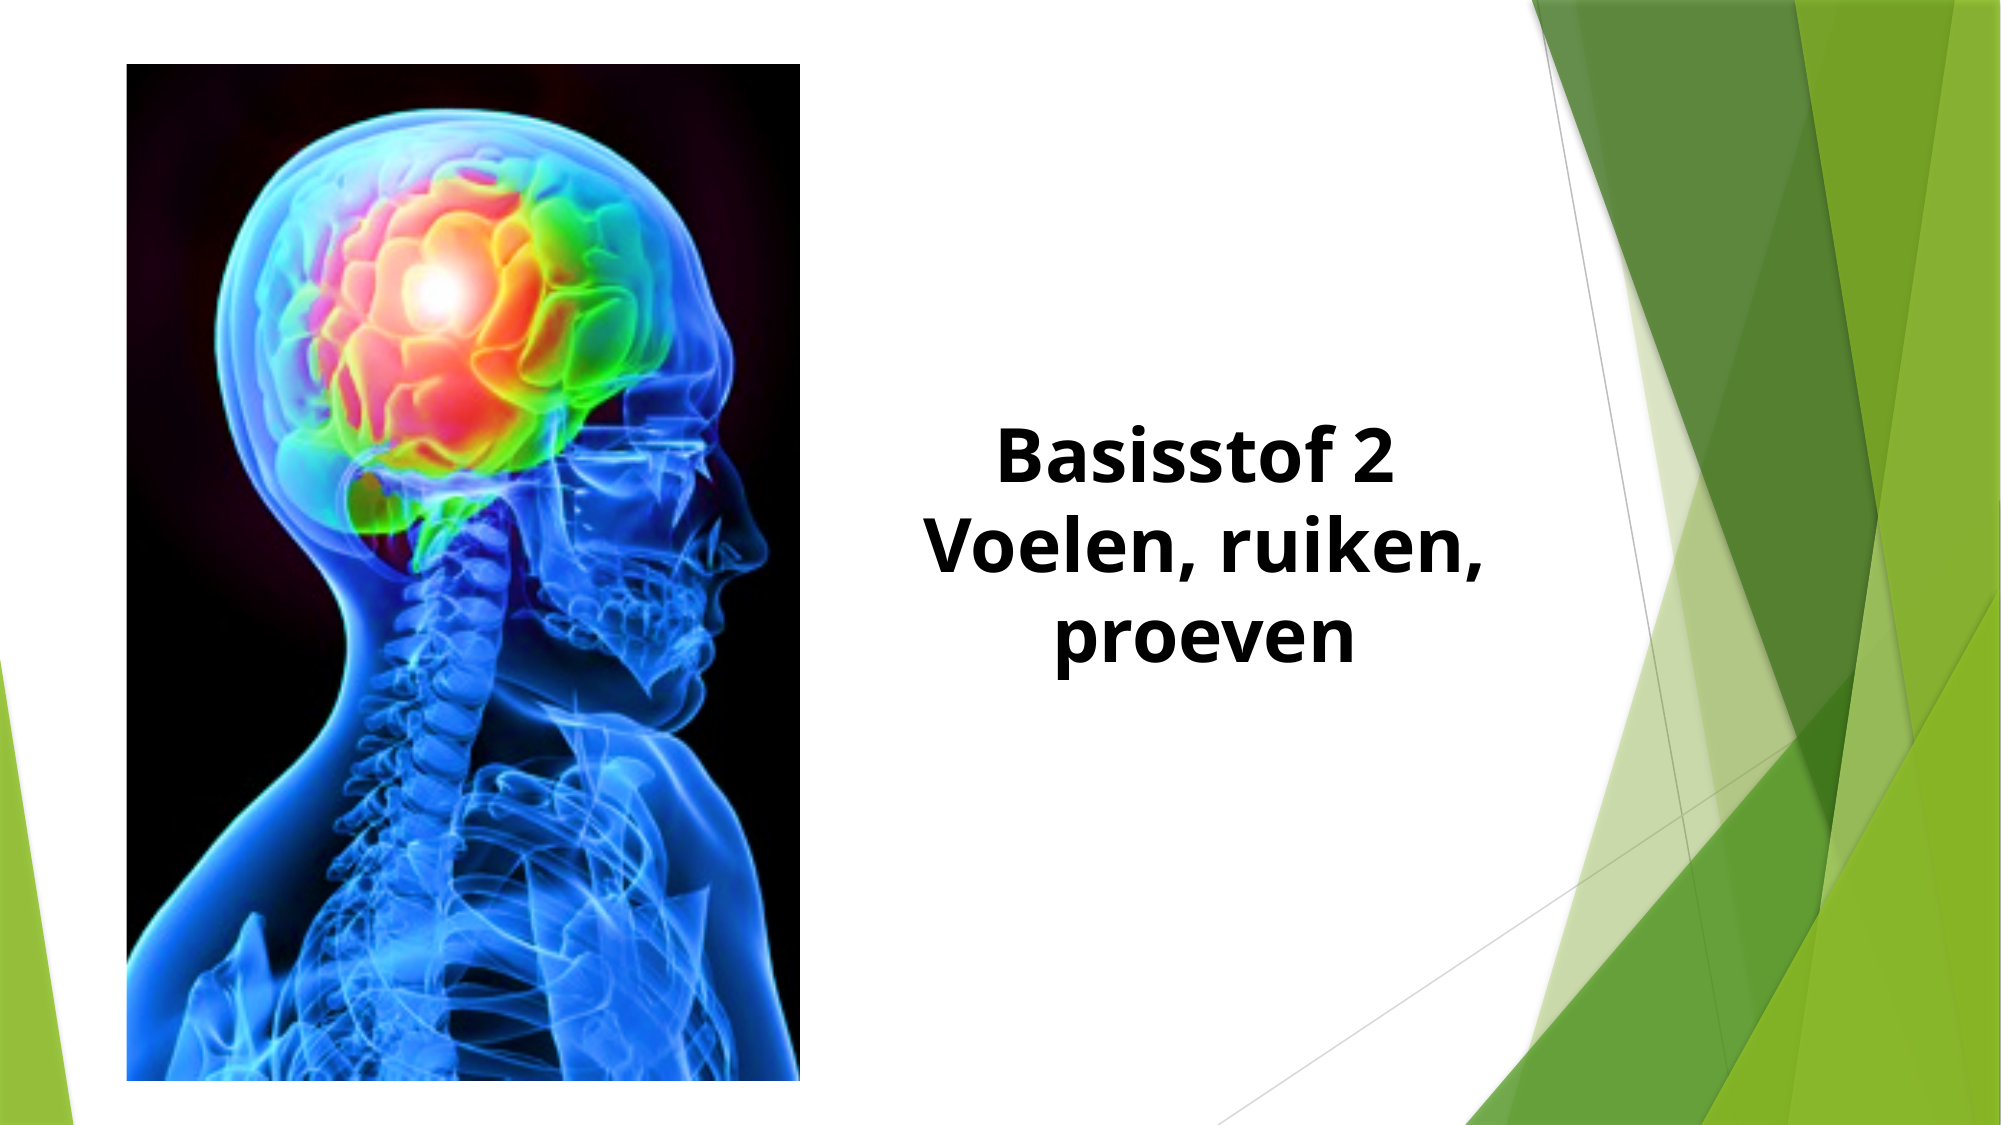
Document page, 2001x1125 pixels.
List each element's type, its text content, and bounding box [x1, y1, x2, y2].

text_box Basisstof 2 Voelen, ruiken, proeven [845, 422, 1565, 664]
text_box Boek 5 thema 1 [1023, 7, 1591, 82]
picture [126, 63, 801, 1082]
